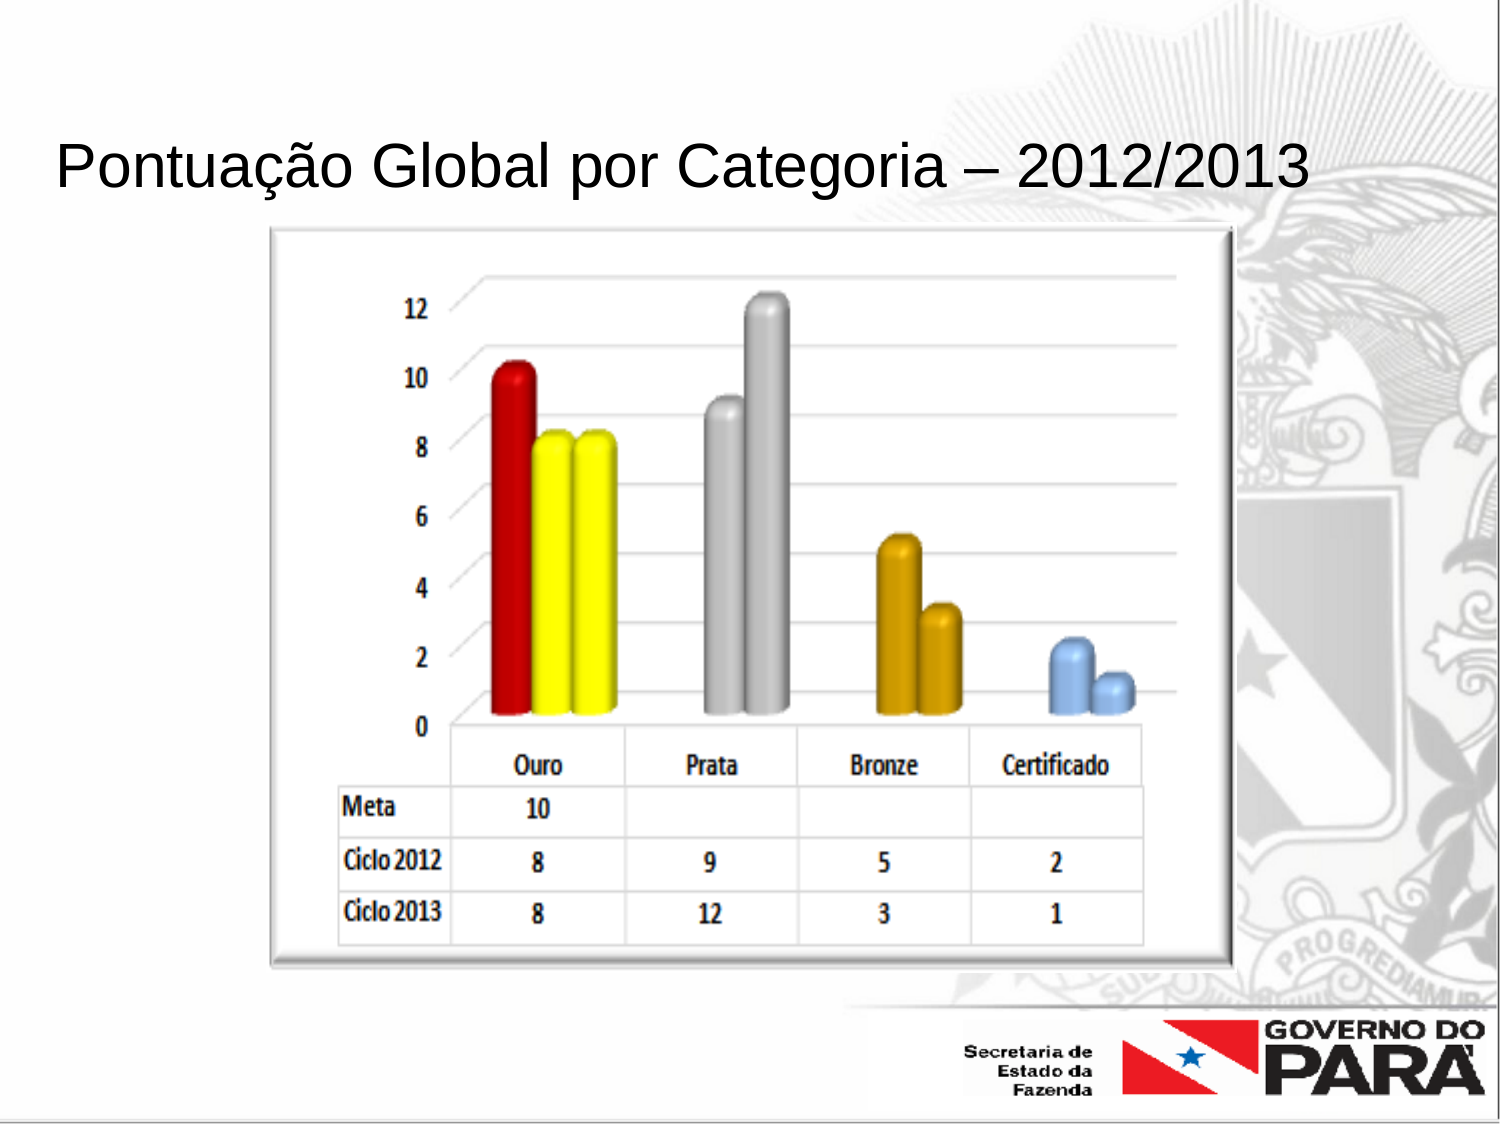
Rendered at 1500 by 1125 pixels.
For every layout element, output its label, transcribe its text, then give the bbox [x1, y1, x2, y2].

picture [0, 0, 1500, 1125]
text_box Pontuação Global por Categoria – 2012/2013 [41, 117, 1500, 207]
